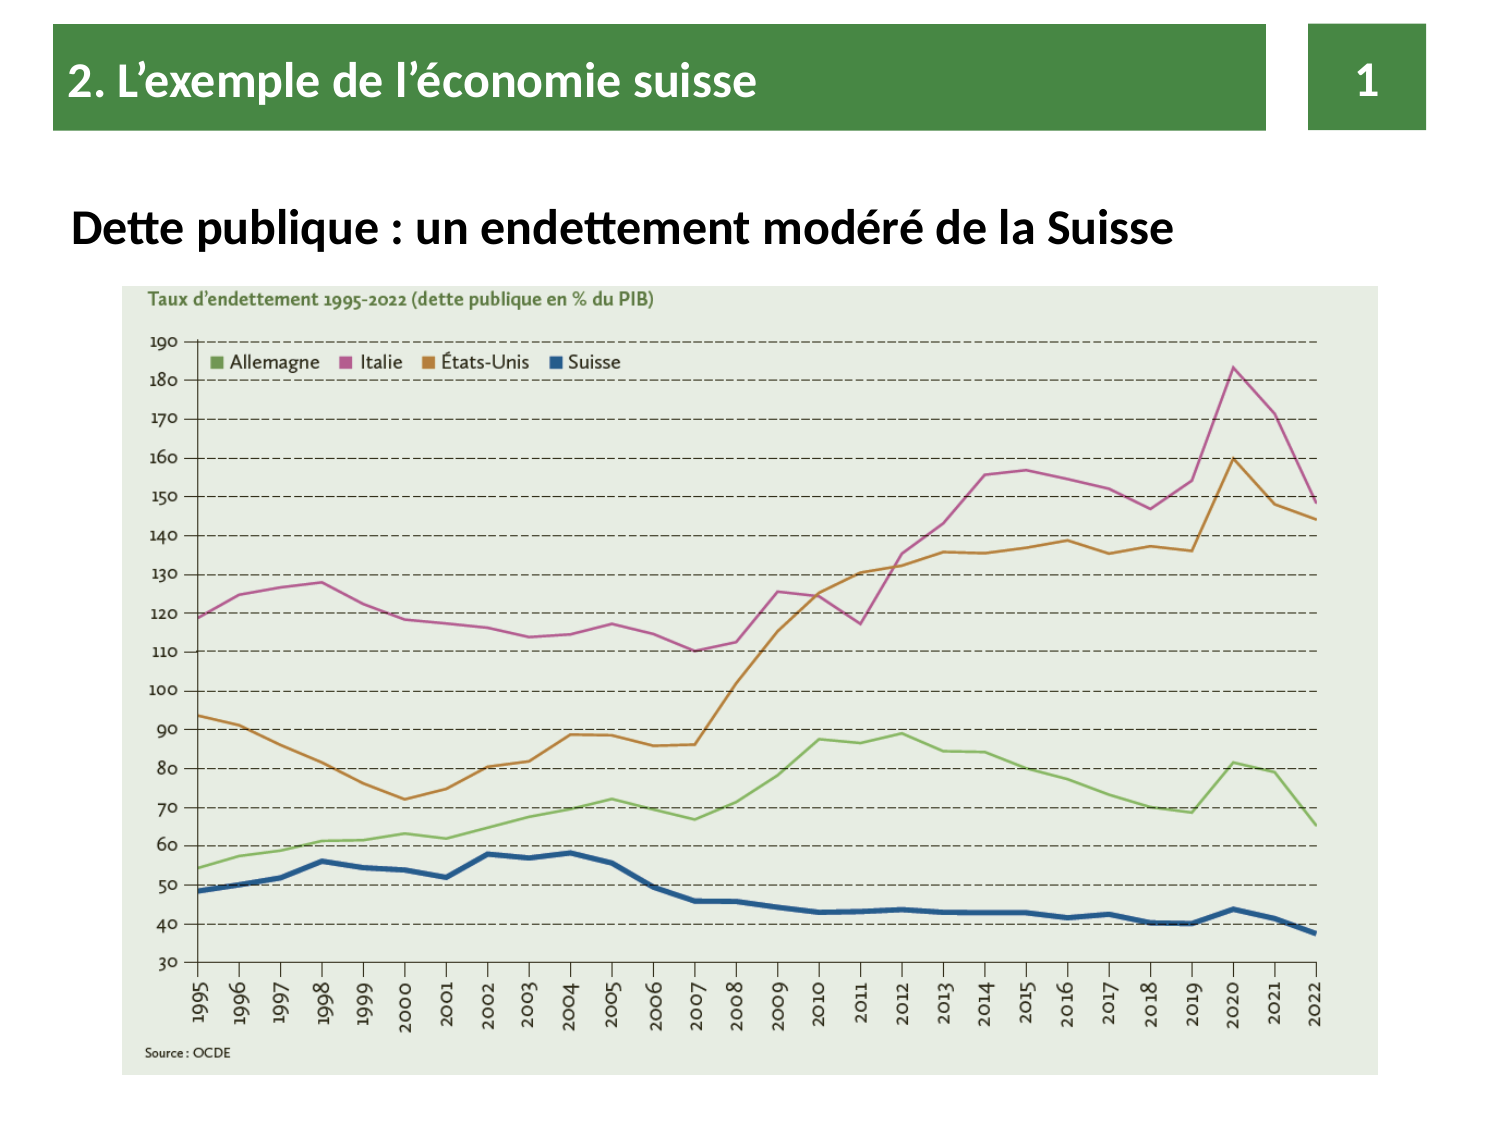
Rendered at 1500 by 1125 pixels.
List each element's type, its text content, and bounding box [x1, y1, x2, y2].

text_box Dette publique : un endettement modéré de la Suisse [56, 187, 1418, 323]
text_box 2. L’exemple de l’économie suisse [53, 24, 1266, 131]
text_box 1 [1308, 23, 1427, 131]
picture [122, 286, 1378, 1076]
text_box [770, 176, 1424, 237]
